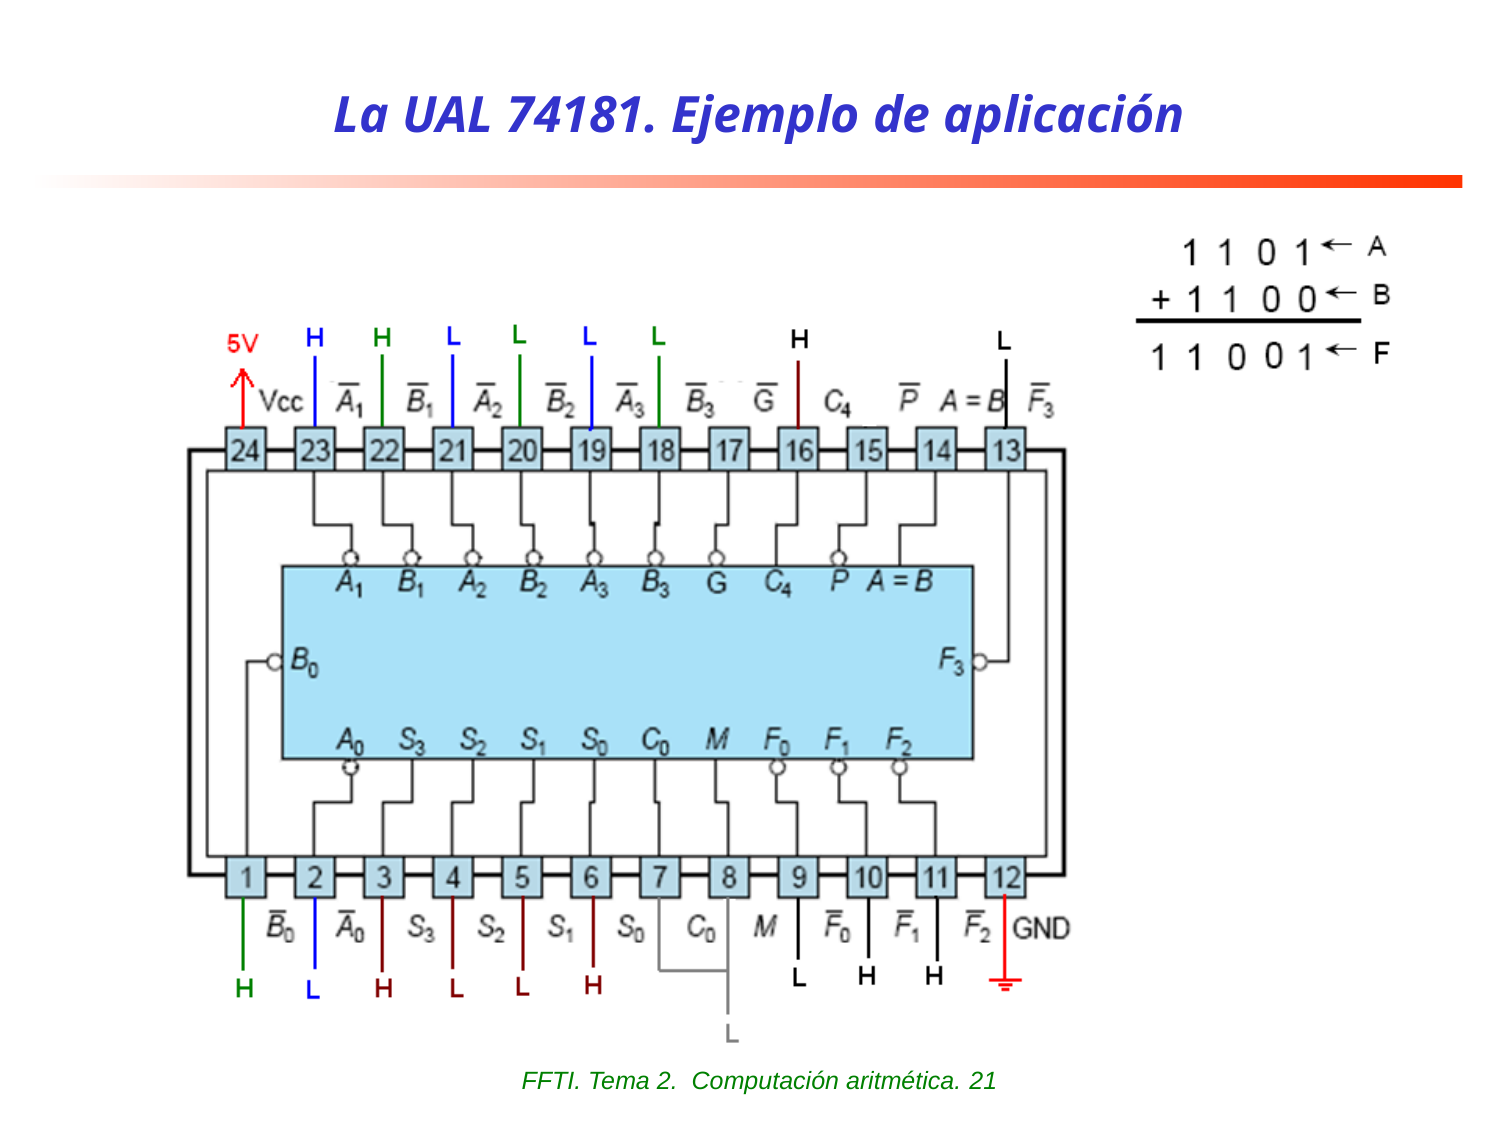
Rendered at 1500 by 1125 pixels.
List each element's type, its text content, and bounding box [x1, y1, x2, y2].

title La UAL 74181. Ejemplo de aplicación [68, 49, 1451, 176]
footer FFTI. Tema 2. Computación aritmética. 21 [68, 1056, 1451, 1103]
picture [173, 217, 1399, 1058]
